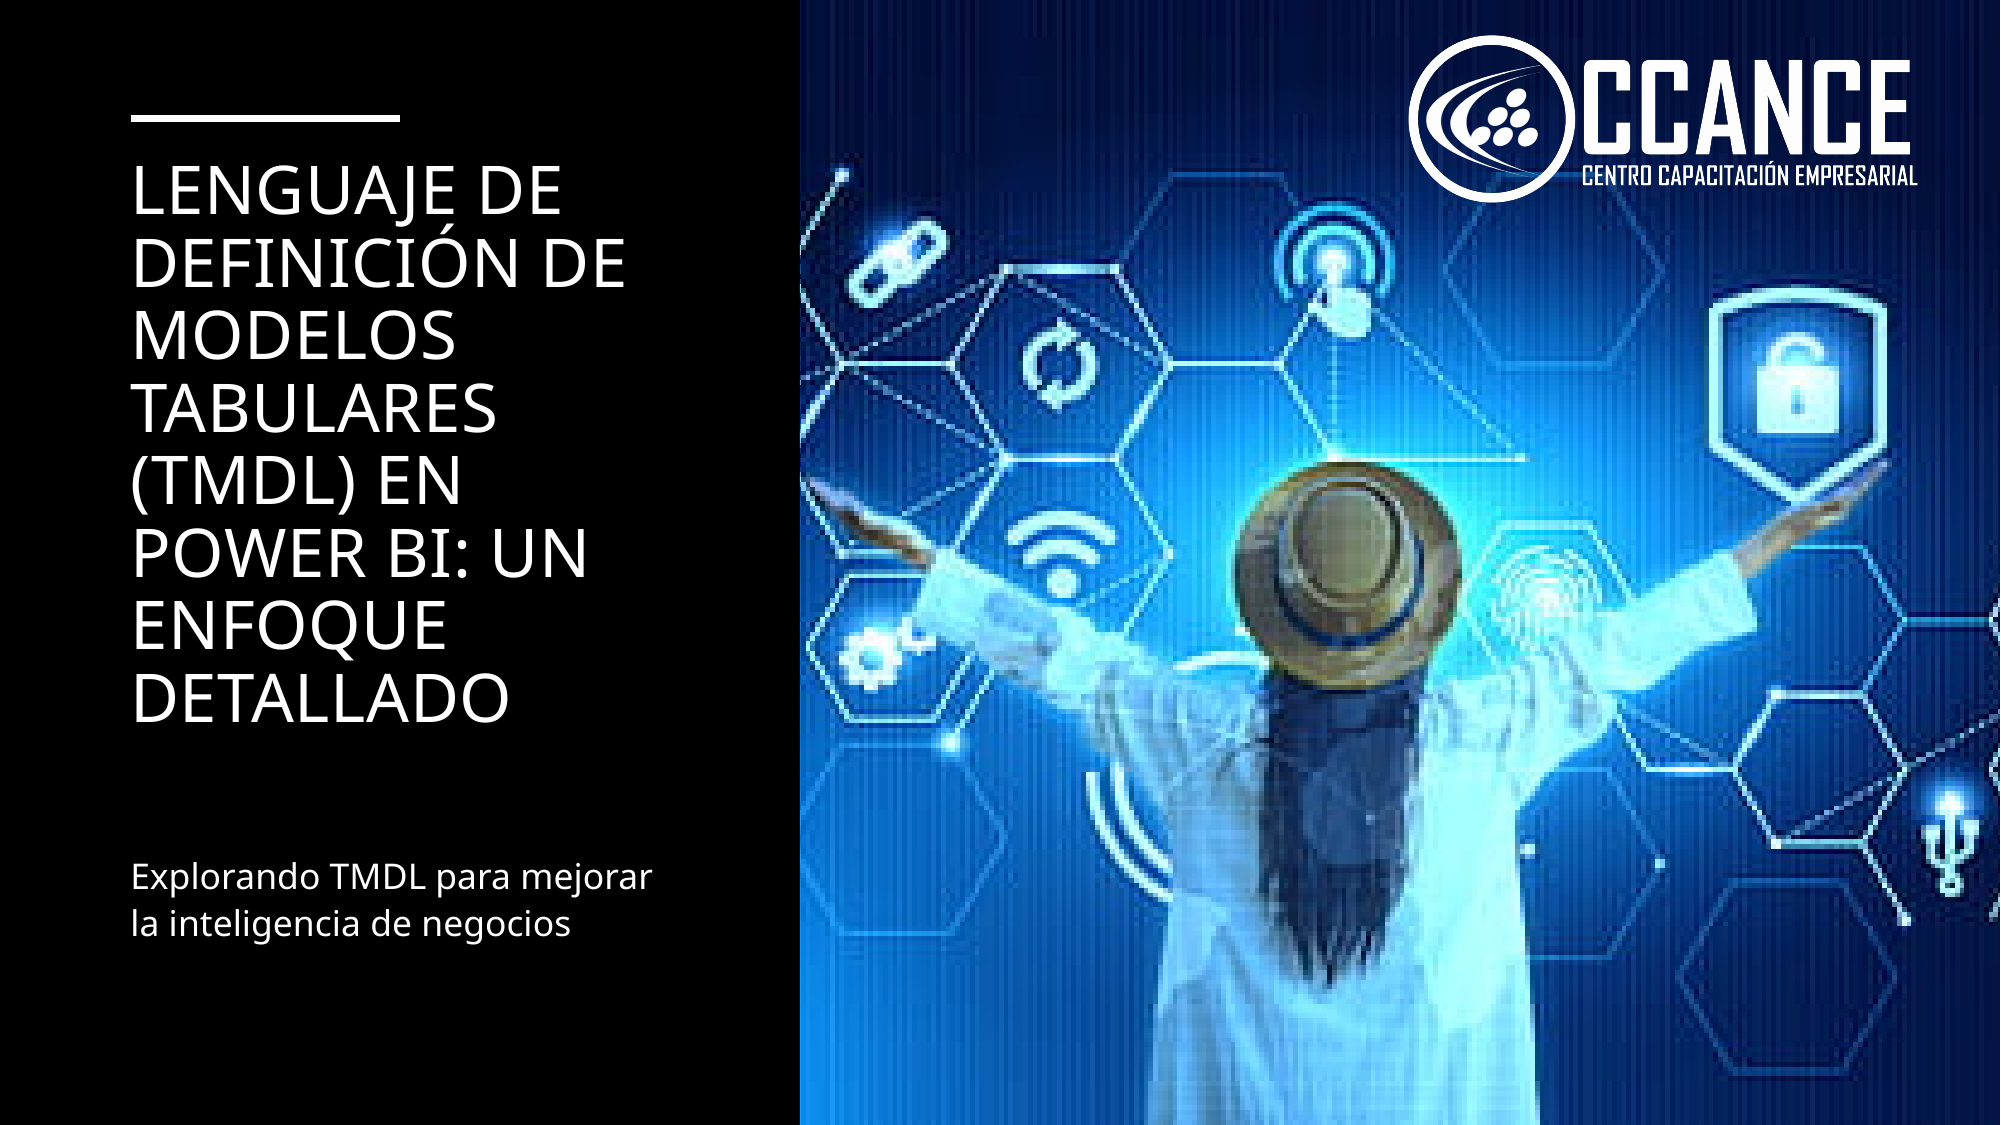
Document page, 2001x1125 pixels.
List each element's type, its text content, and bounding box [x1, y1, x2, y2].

subtitle Explorando TMDL para mejorar la inteligencia de negocios [115, 811, 670, 951]
text_box [0, 0, 799, 1125]
title Lenguaje de Definición de Modelos Tabulares (TMDL) en Power BI: Un Enfoque Detallado [115, 149, 710, 747]
picture [799, 0, 2000, 1125]
